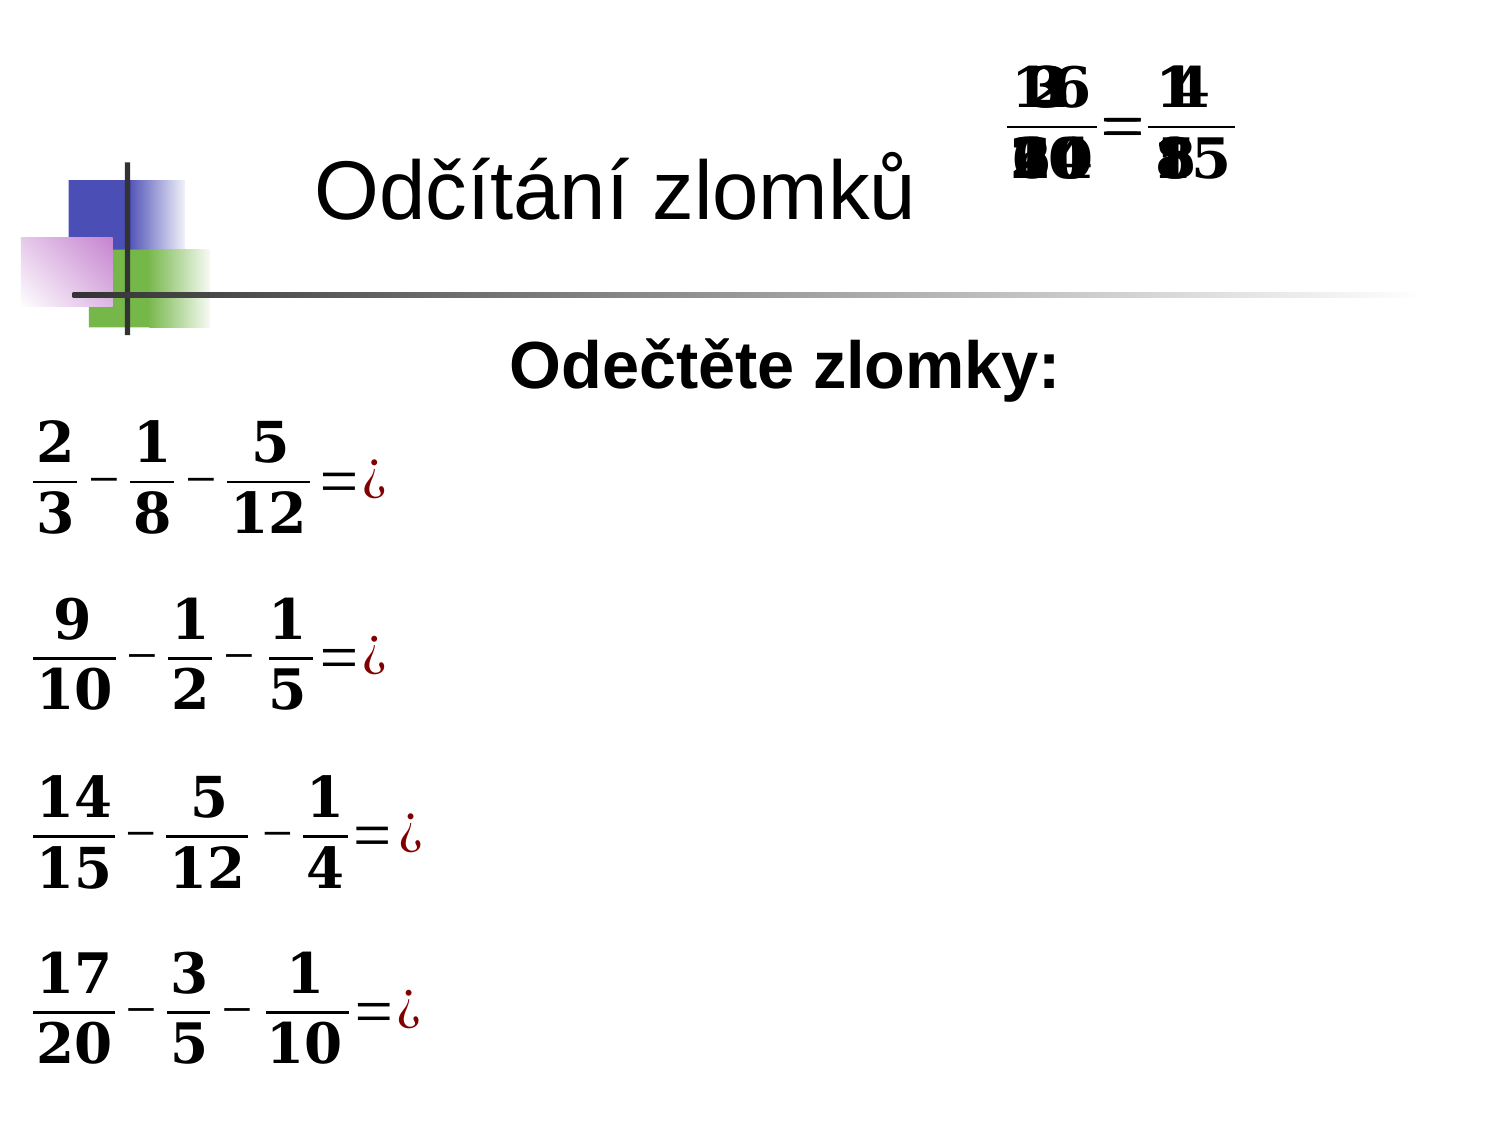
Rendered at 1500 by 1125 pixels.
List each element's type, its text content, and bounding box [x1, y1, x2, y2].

text_box Odečtěte zlomky: [76, 314, 1495, 409]
text_box Odčítání zlomků [128, 129, 1103, 244]
